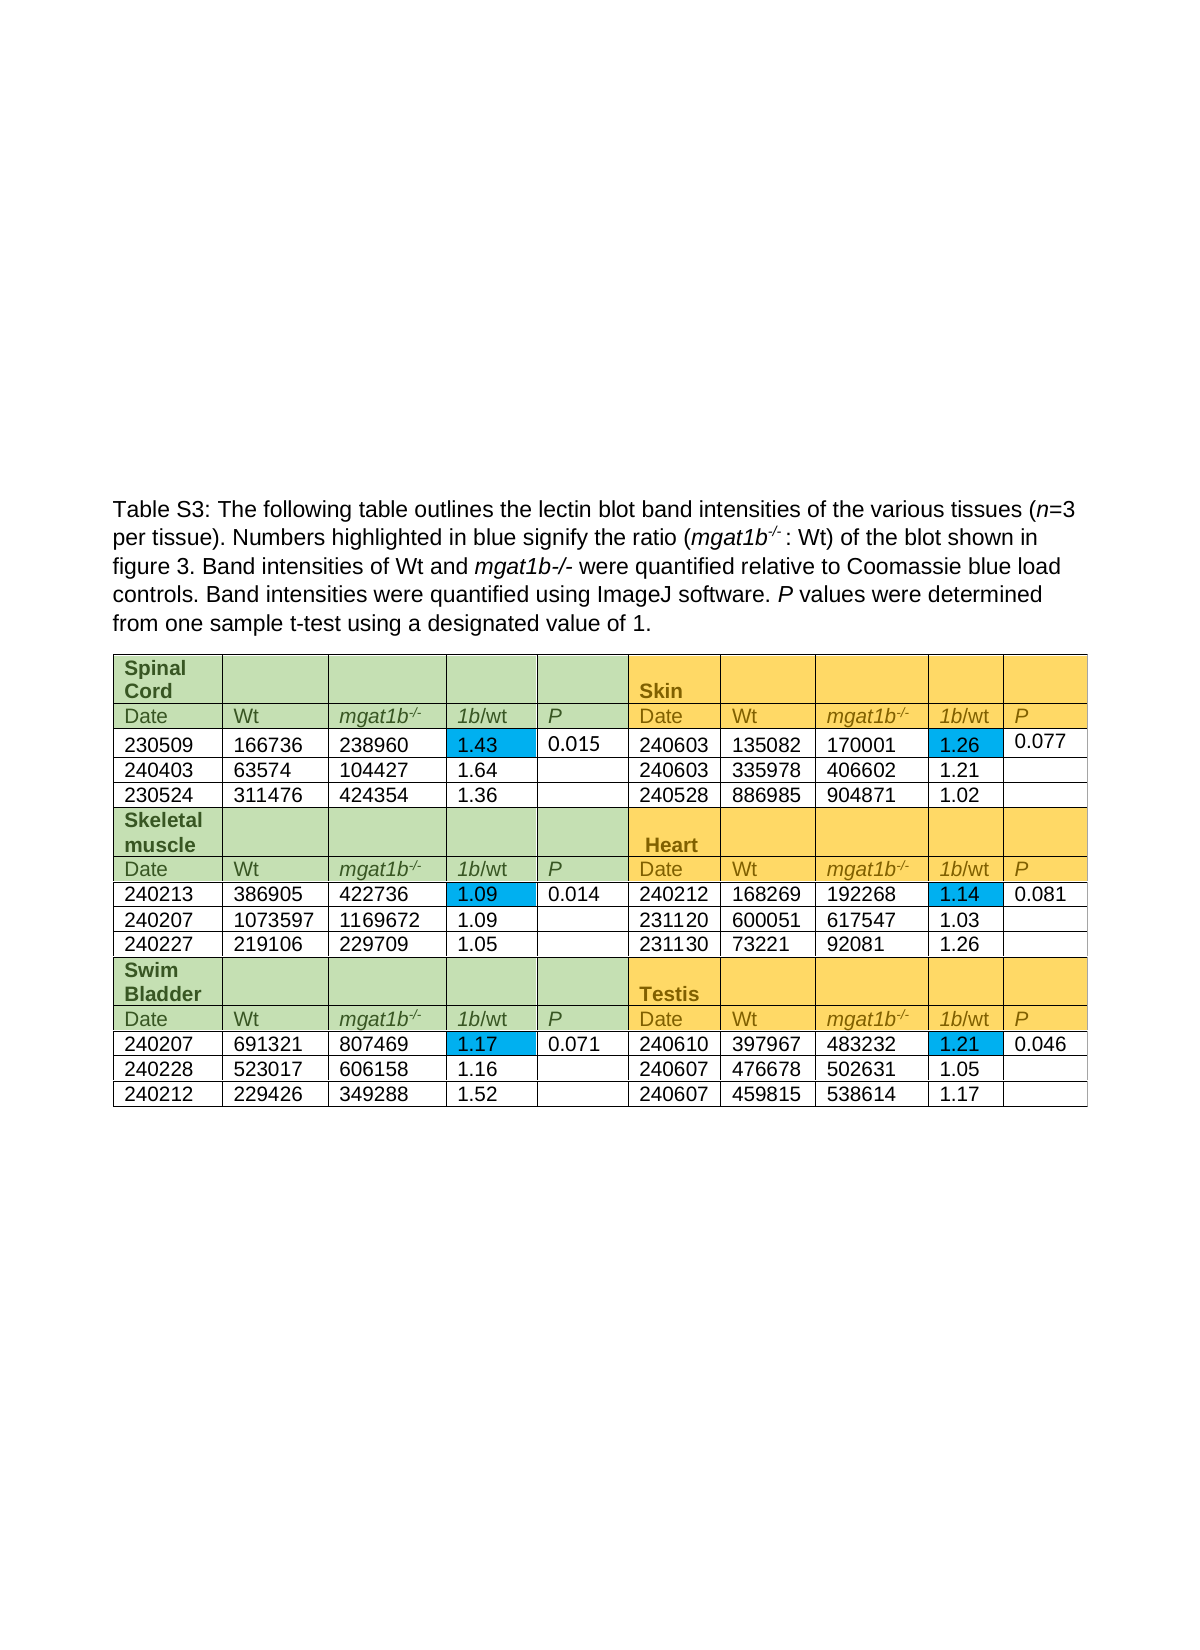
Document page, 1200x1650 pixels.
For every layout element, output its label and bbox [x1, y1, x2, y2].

picture [112, 495, 1088, 1155]
